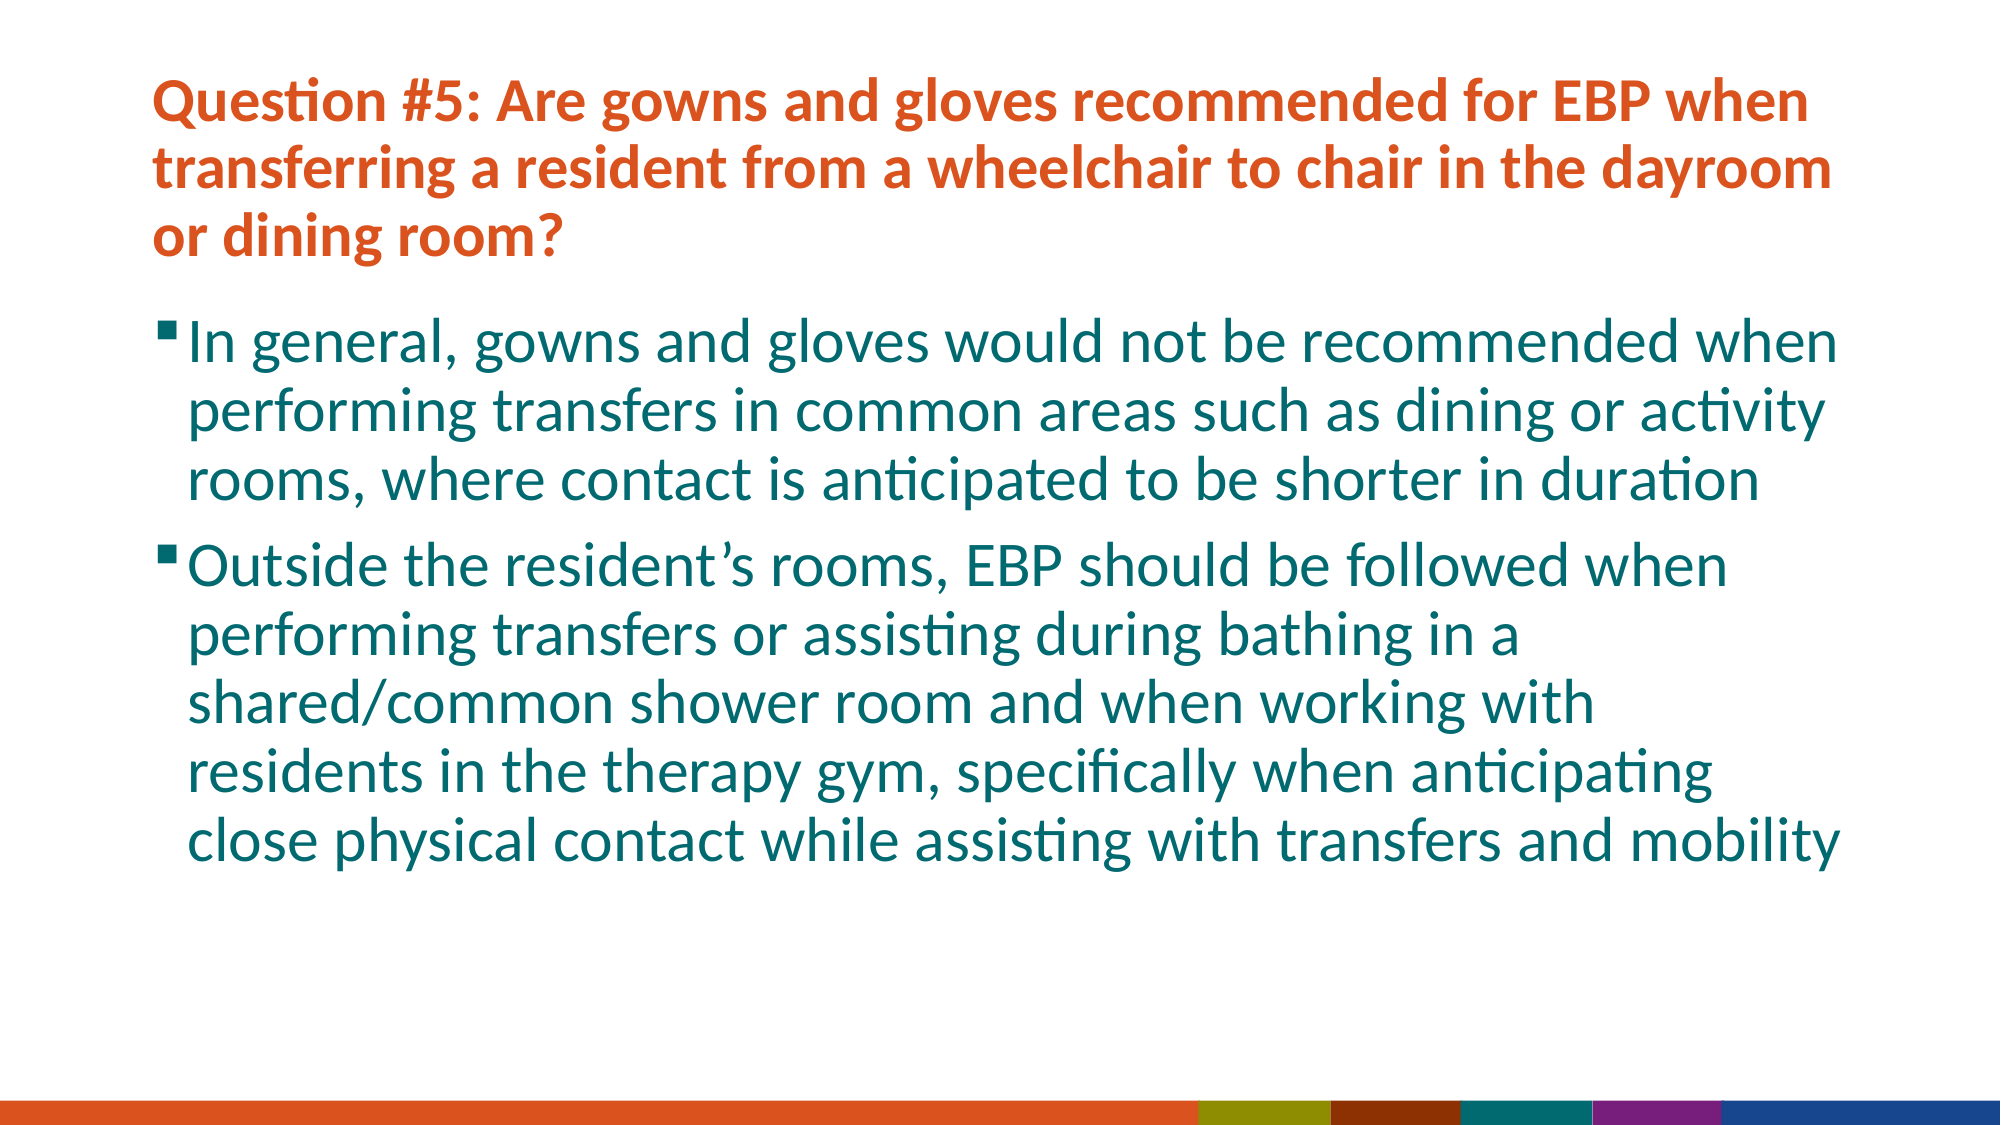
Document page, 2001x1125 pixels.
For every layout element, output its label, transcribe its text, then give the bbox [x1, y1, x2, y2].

list In general, gowns and gloves would not be recommended when performing transfers in common areas such as dining or activity rooms, where contact is anticipated to be shorter in duration Outside the resident’s rooms, EBP should be followed when performing transfers or assisting during bathing in a shared/common shower room and when working with residents in the therapy gym, specifically when anticipating close physical contact while assisting with transfers and mobility [137, 299, 1863, 1016]
title Question #5: Are gowns and gloves recommended for EBP when transferring a resident from a wheelchair to chair in the dayroom or dining room? [137, 59, 1863, 278]
